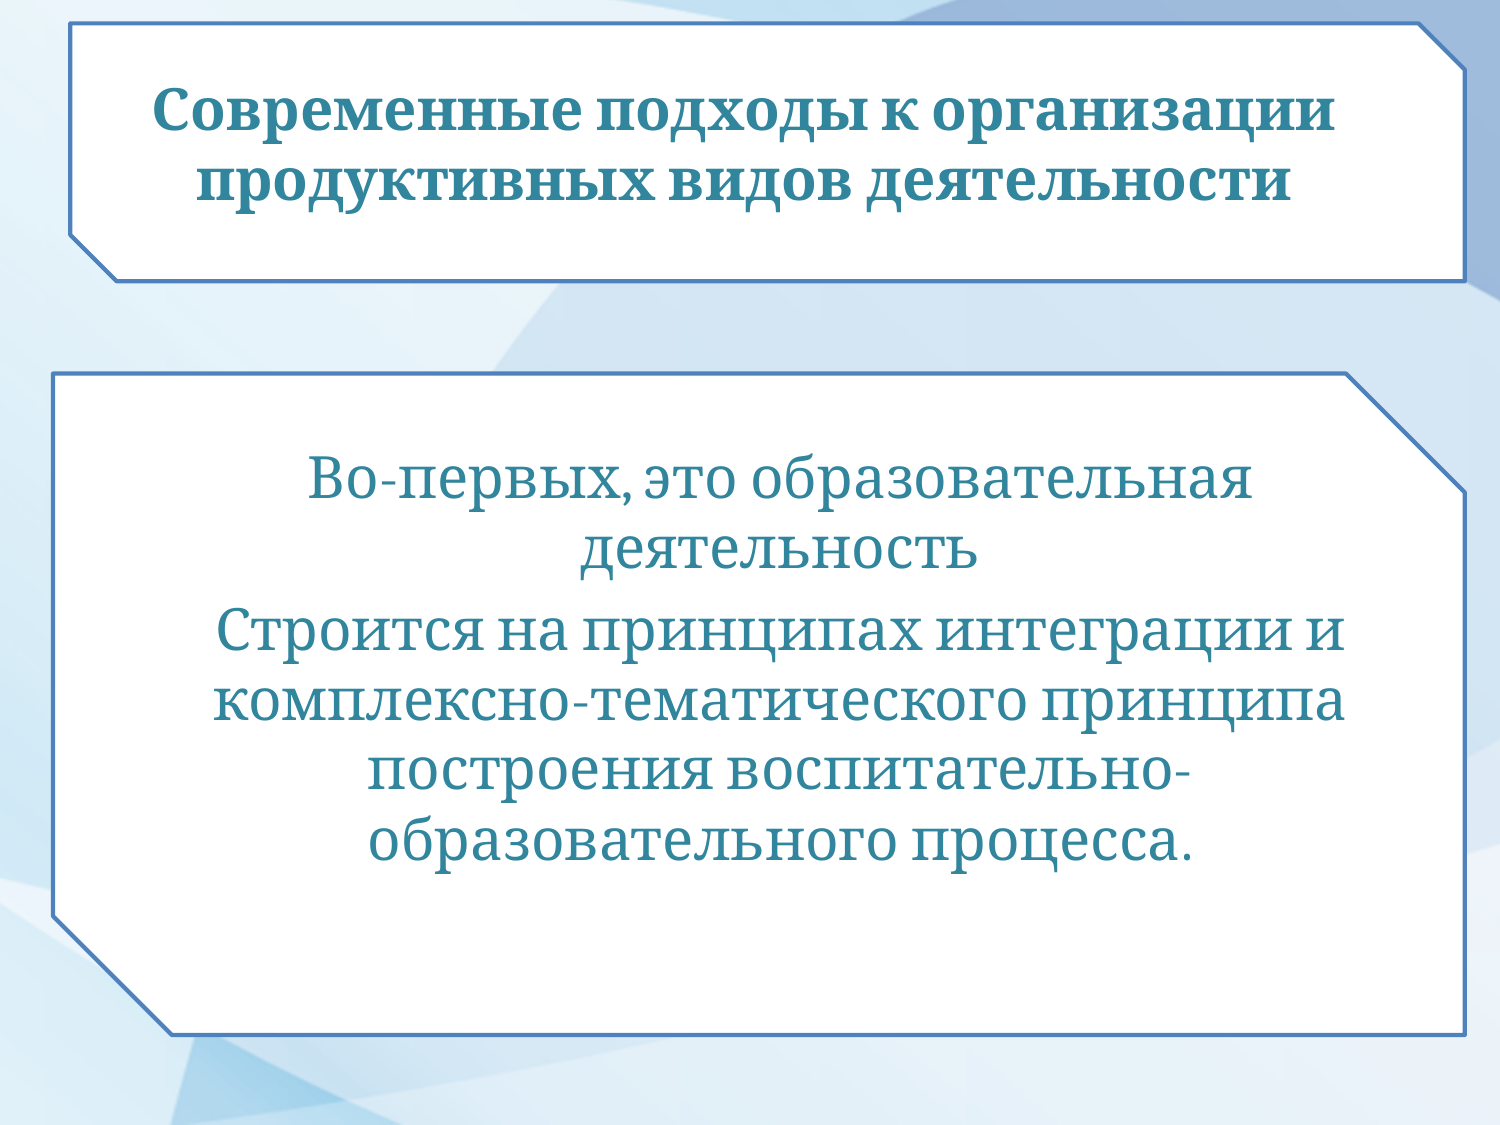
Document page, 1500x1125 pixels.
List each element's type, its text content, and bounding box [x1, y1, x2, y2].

text_box [50, 371, 1467, 1038]
title Современные подходы к организации продуктивных видов деятельности [105, 61, 1383, 223]
text_box [68, 21, 1467, 284]
picture [0, 0, 1500, 1125]
list Во-первых, это образовательная деятельность Строится на принципах интеграции и комплексно-тематического принципа построения воспитательно-образовательного процесса. [82, 432, 1423, 917]
